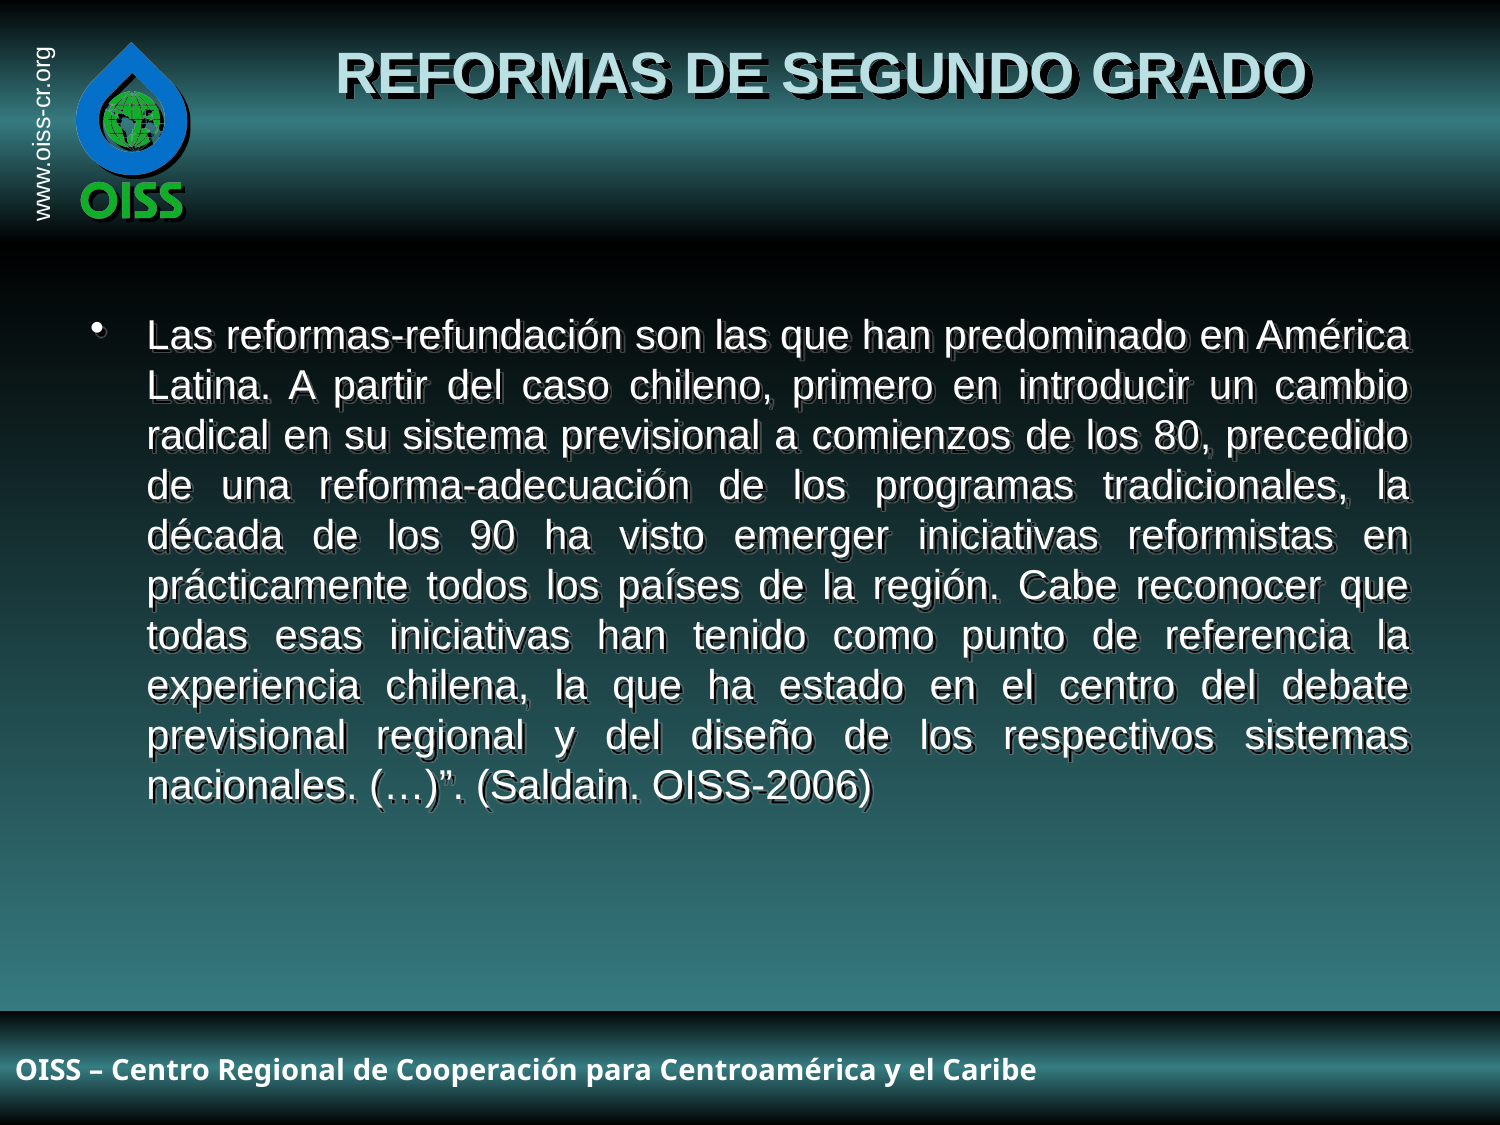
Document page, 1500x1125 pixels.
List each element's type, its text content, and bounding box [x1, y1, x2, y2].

picture [76, 42, 187, 221]
list Las reformas-refundación son las que han predominado en América Latina. A partir del caso chileno, primero en introducir un cambio radical en su sistema previsional a comienzos de los 80, precedido de una reforma-adecuación de los programas tradicionales, la década de los 90 ha visto emerger iniciativas reformistas en prácticamente todos los países de la región. Cabe reconocer que todas esas iniciativas han tenido como punto de referencia la experiencia chilena, la que ha estado en el centro del debate previsional regional y del diseño de los respectivos sistemas nacionales. (…)”. (Saldain. OISS-2006) [74, 262, 1426, 1006]
title REFORMAS DE SEGUNDO GRADO [218, 30, 1426, 219]
